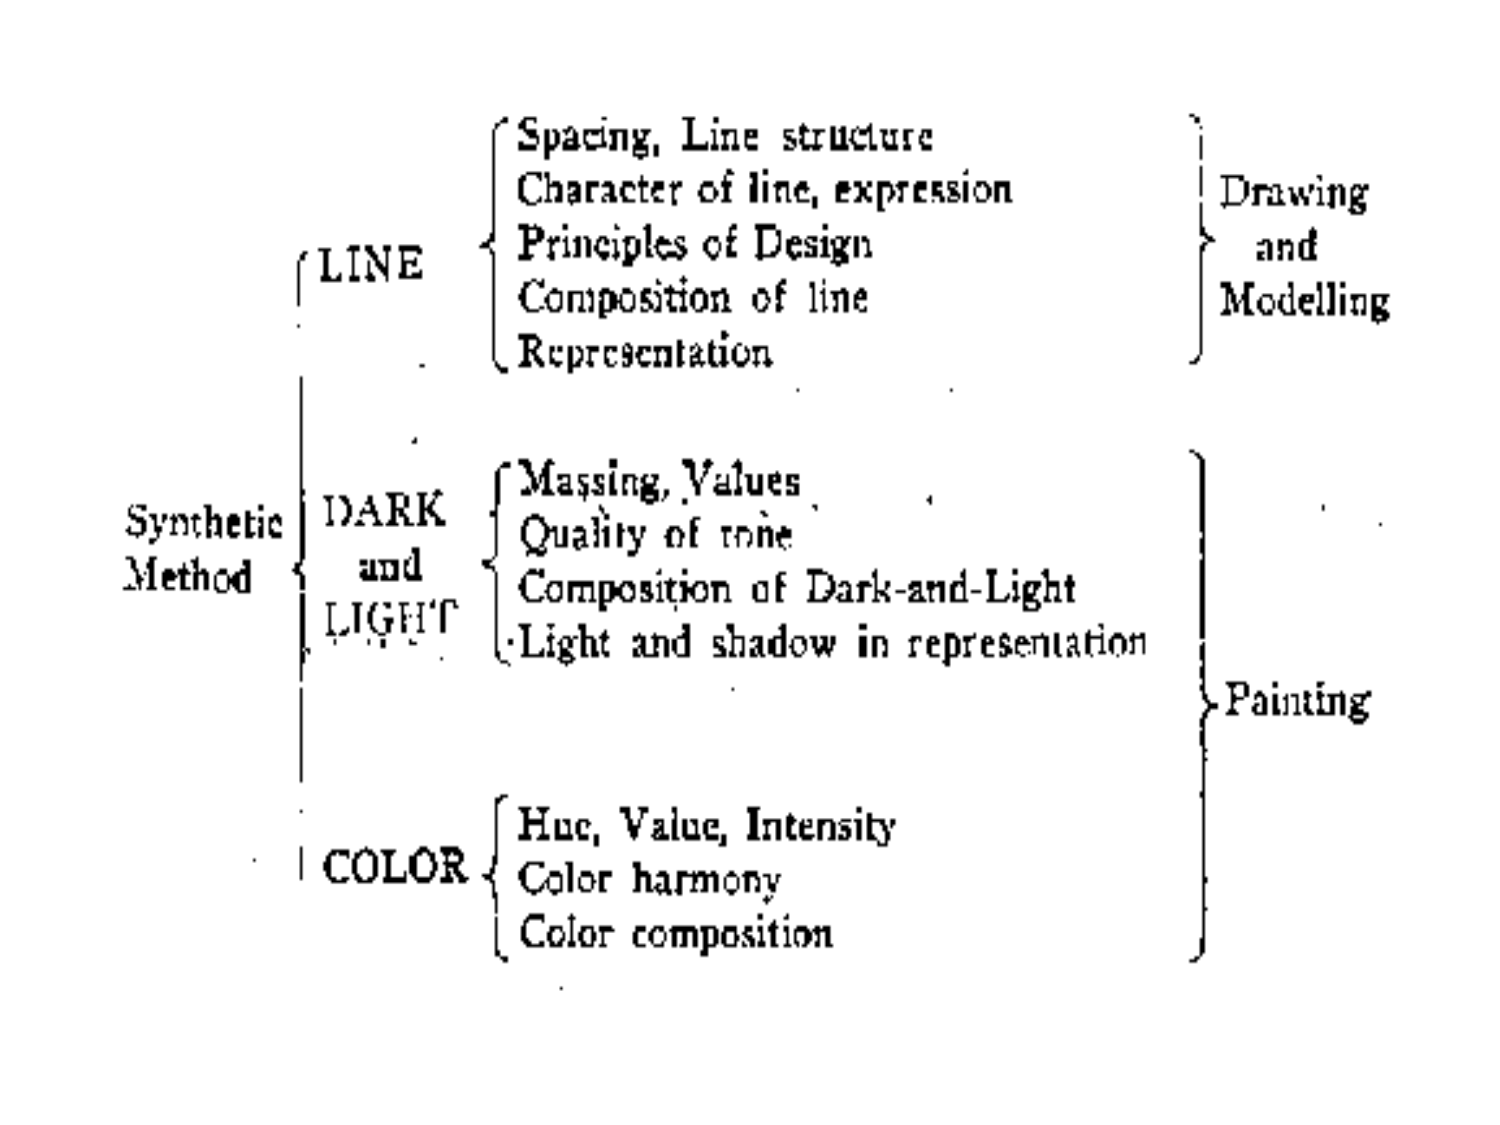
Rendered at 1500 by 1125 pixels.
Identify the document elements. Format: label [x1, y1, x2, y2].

list [12, 0, 1482, 1109]
